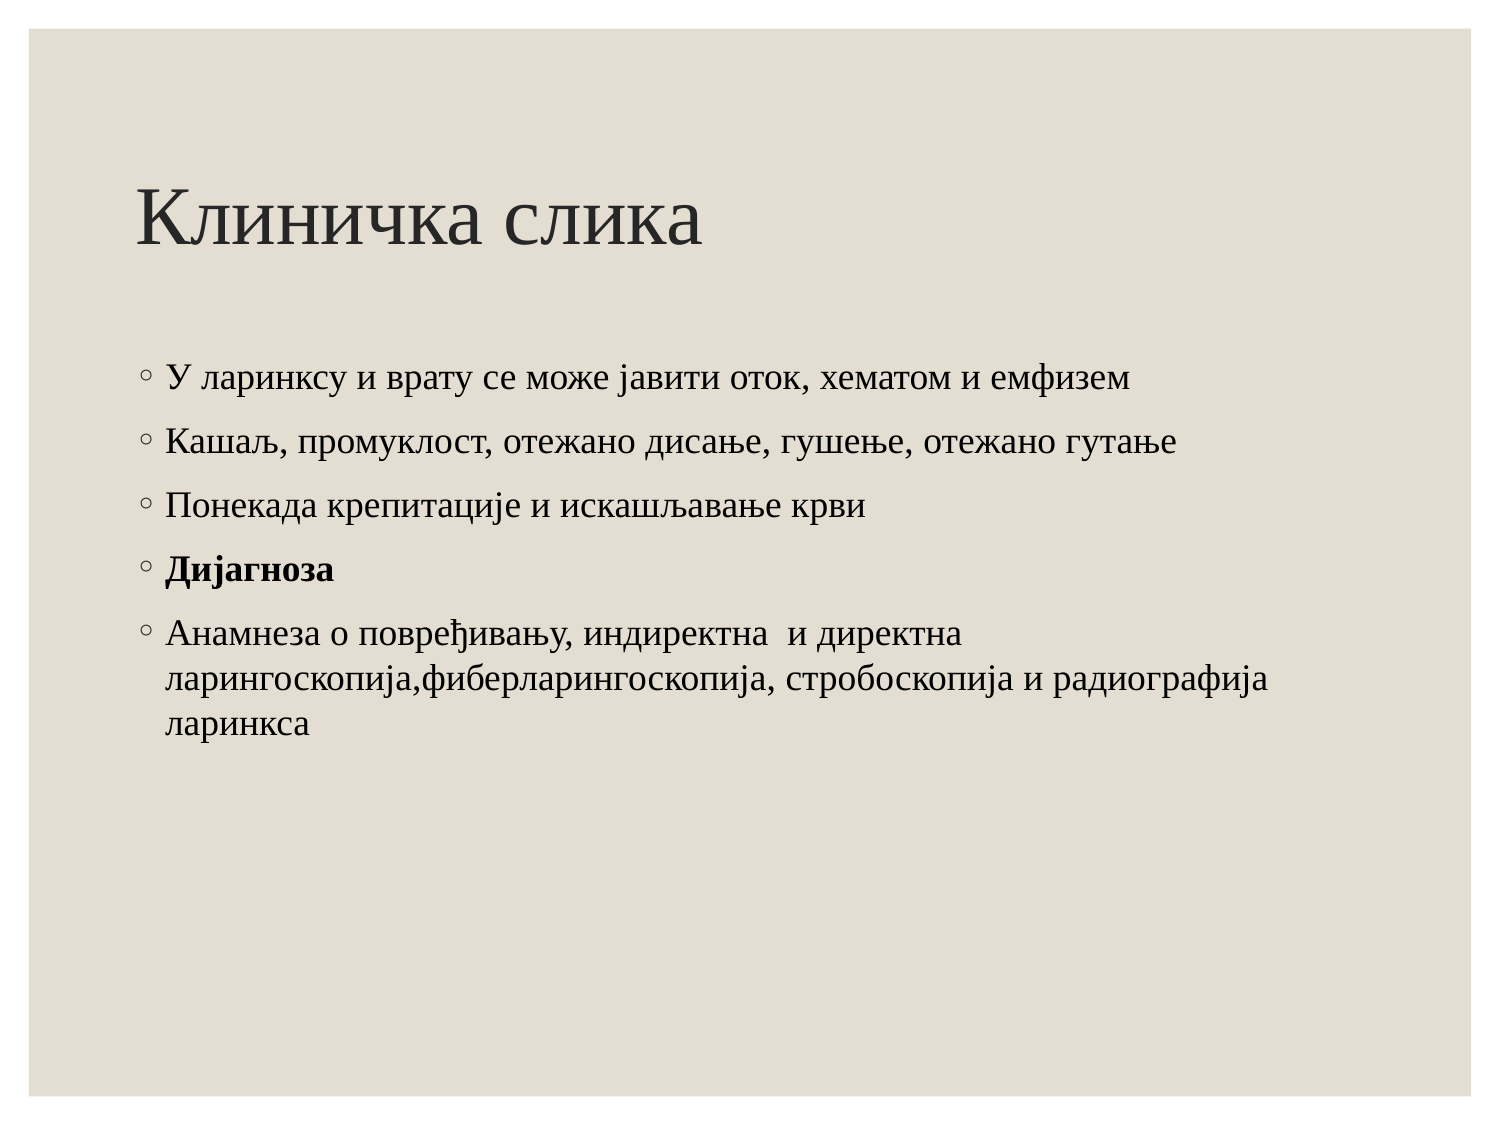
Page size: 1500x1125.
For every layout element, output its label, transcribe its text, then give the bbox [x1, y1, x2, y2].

list У ларинксу и врату се може јавити оток, хематом и емфизем Кашаљ, промуклост, отежано дисање, гушење, отежано гутање Понекада крепитације и искашљавање крви Дијагноза Анамнеза о повређивању, индиректна и директна ларингоскопија,фиберларингоскопија, стробоскопија и радиографија ларинкса [120, 345, 1380, 990]
title Клиничка слика [120, 105, 1380, 331]
